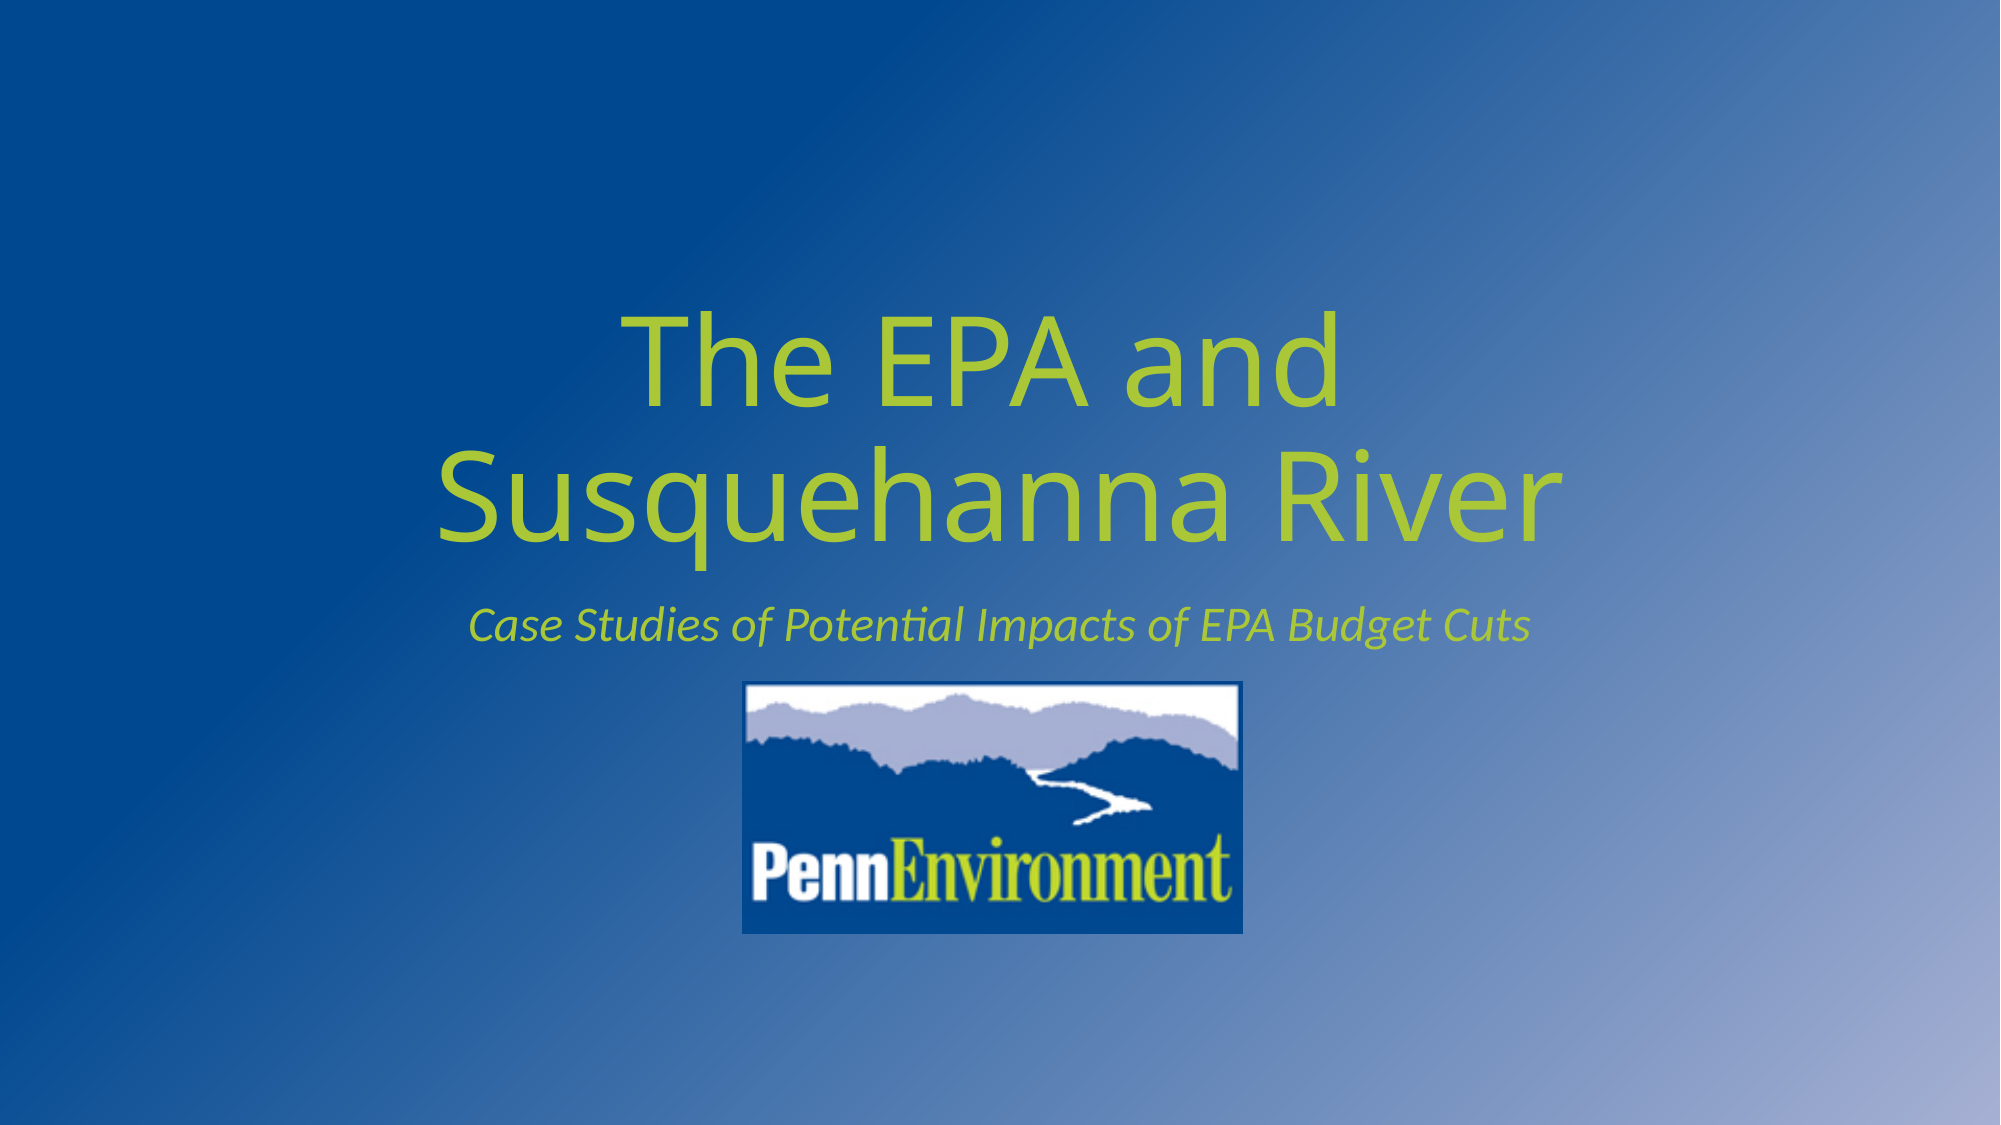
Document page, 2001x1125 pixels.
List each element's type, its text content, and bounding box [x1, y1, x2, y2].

title The EPA and Susquehanna River [249, 184, 1750, 576]
picture [742, 681, 1243, 935]
subtitle Case Studies of Potential Impacts of EPA Budget Cuts [249, 590, 1750, 863]
